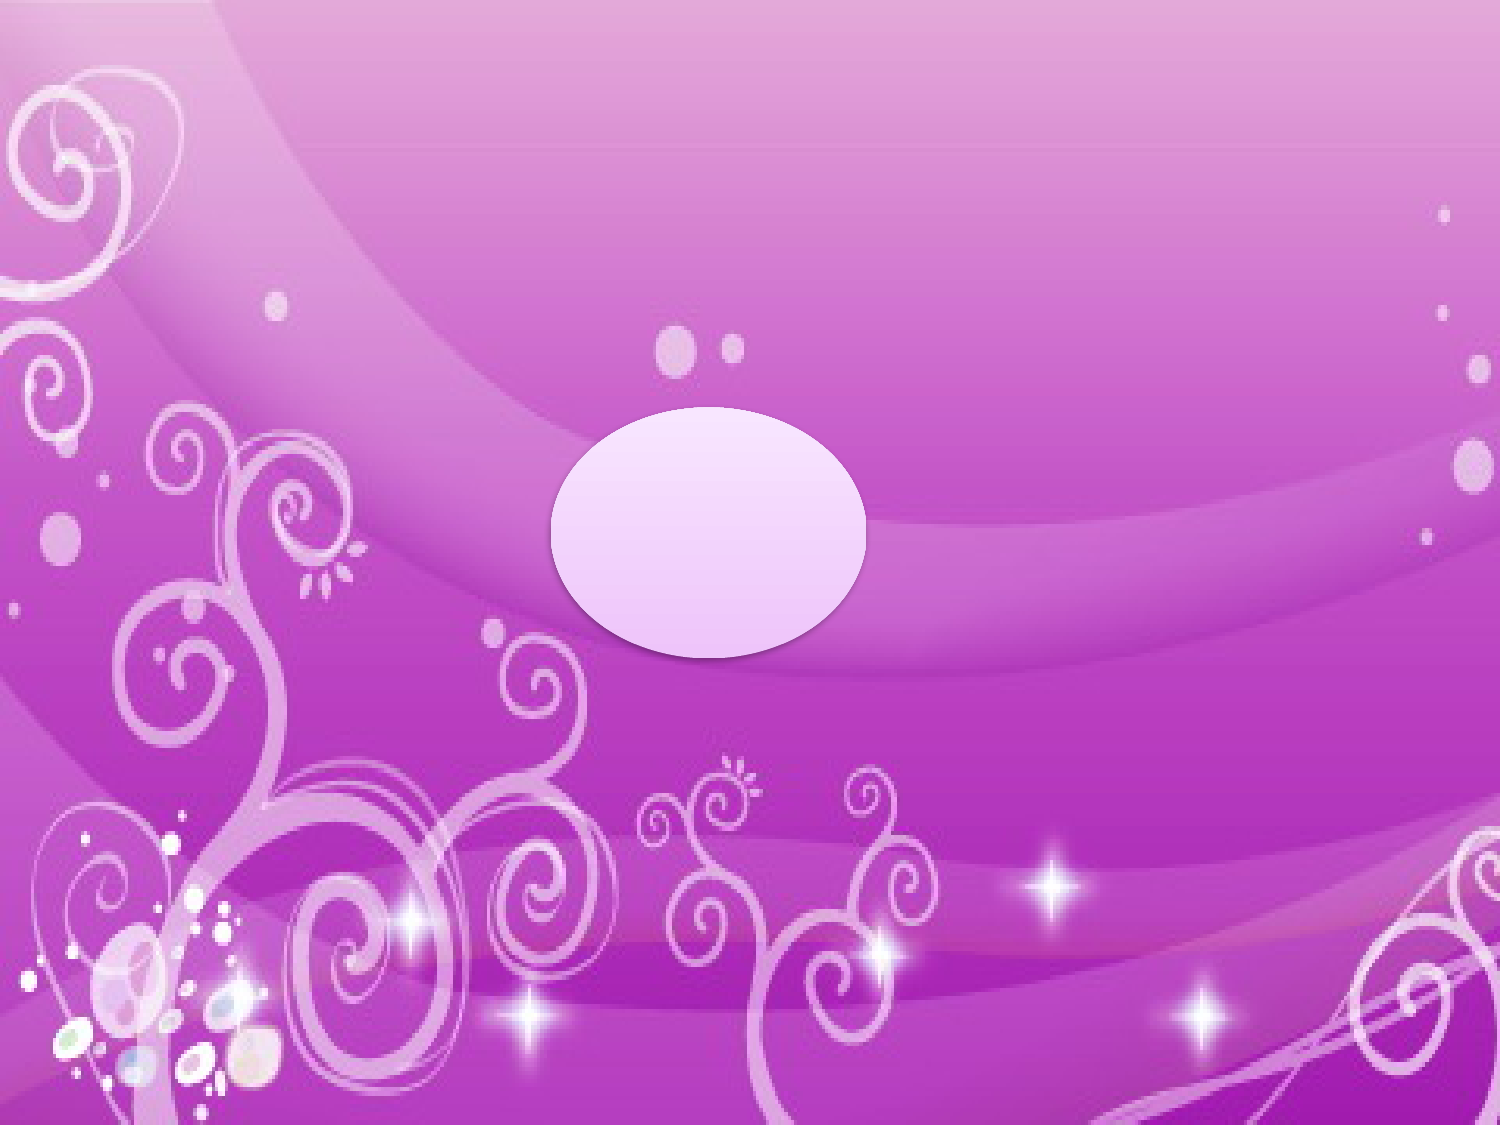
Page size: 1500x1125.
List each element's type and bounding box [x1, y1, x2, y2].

picture [0, 0, 1500, 1125]
text_box [76, 30, 1341, 1036]
